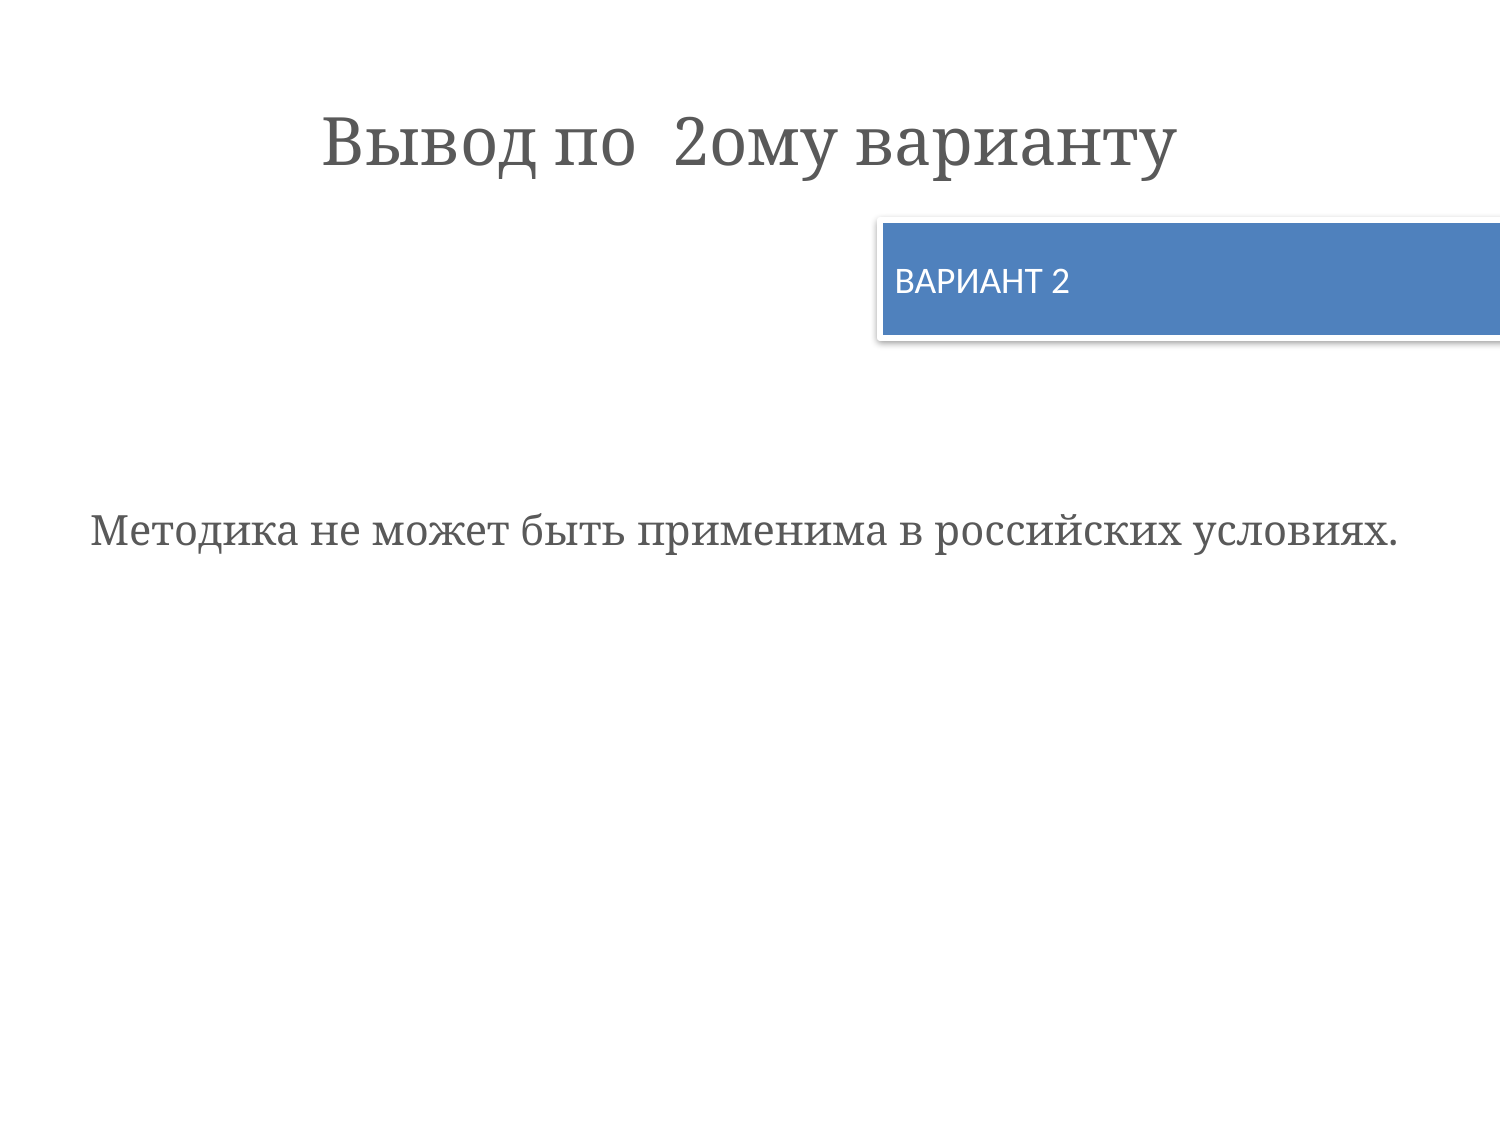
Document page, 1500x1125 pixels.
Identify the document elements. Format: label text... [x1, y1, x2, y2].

title Вывод по 2ому варианту [75, 45, 1425, 233]
text_box ВАРИАНТ 2 [877, 217, 1500, 341]
list Методика не может быть применима в российских условиях. [75, 262, 1425, 1005]
